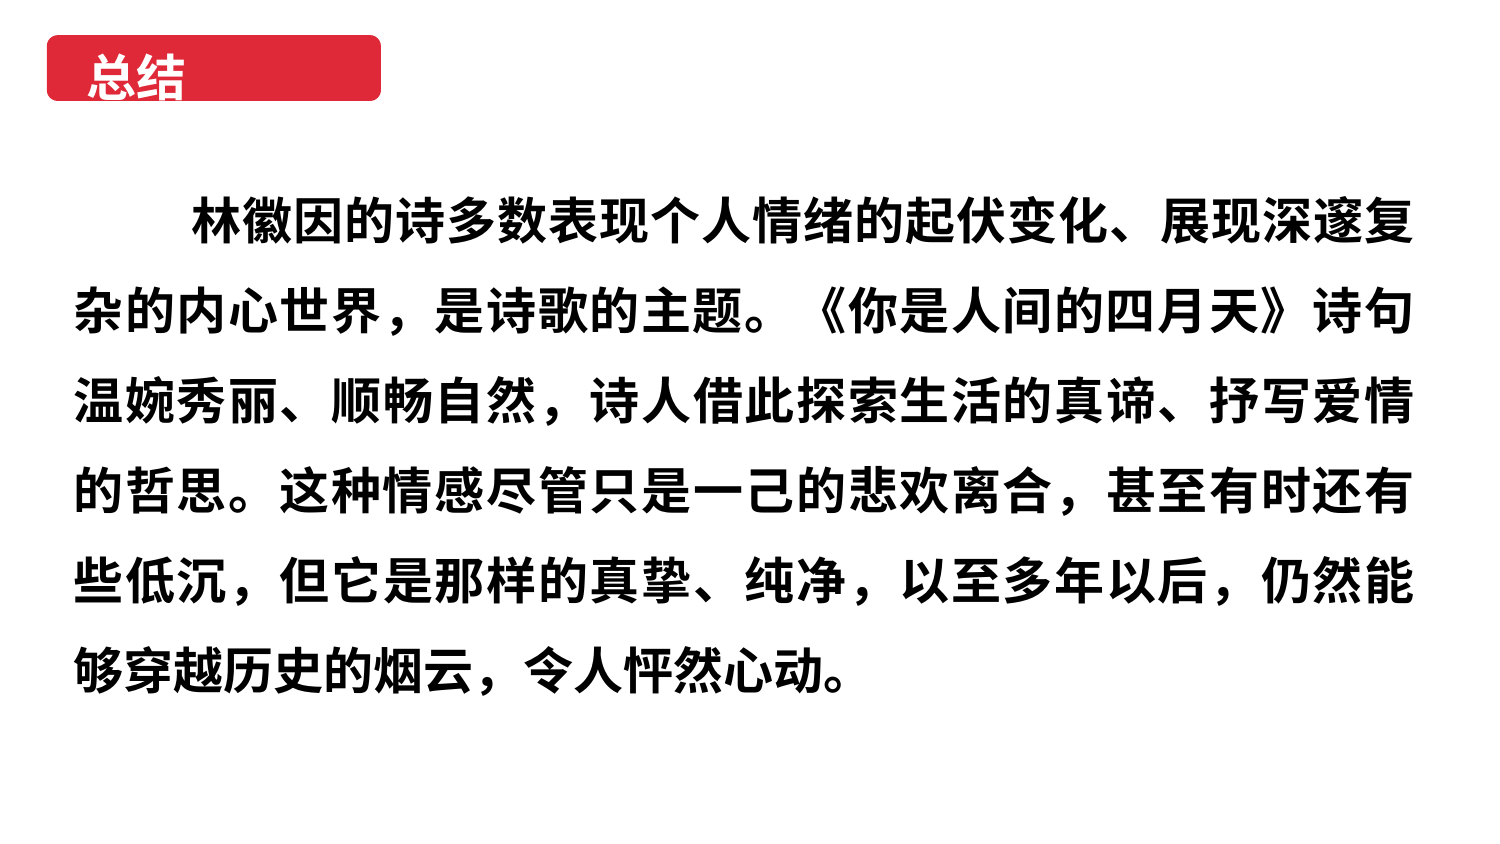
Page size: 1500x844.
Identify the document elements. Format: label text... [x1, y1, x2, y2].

text_box 林徽因的诗多数表现个人情绪的起伏变化、展现深邃复杂的内心世界，是诗歌的主题。《你是人间的四月天》诗句温婉秀丽、顺畅自然，诗人借此探索生活的真谛、抒写爱情的哲思。这种情感尽管只是一己的悲欢离合，甚至有时还有些低沉，但它是那样的真挚、纯净，以至多年以后，仍然能够穿越历史的烟云，令人怦然心动。 [58, 152, 1430, 708]
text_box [46, 35, 381, 114]
